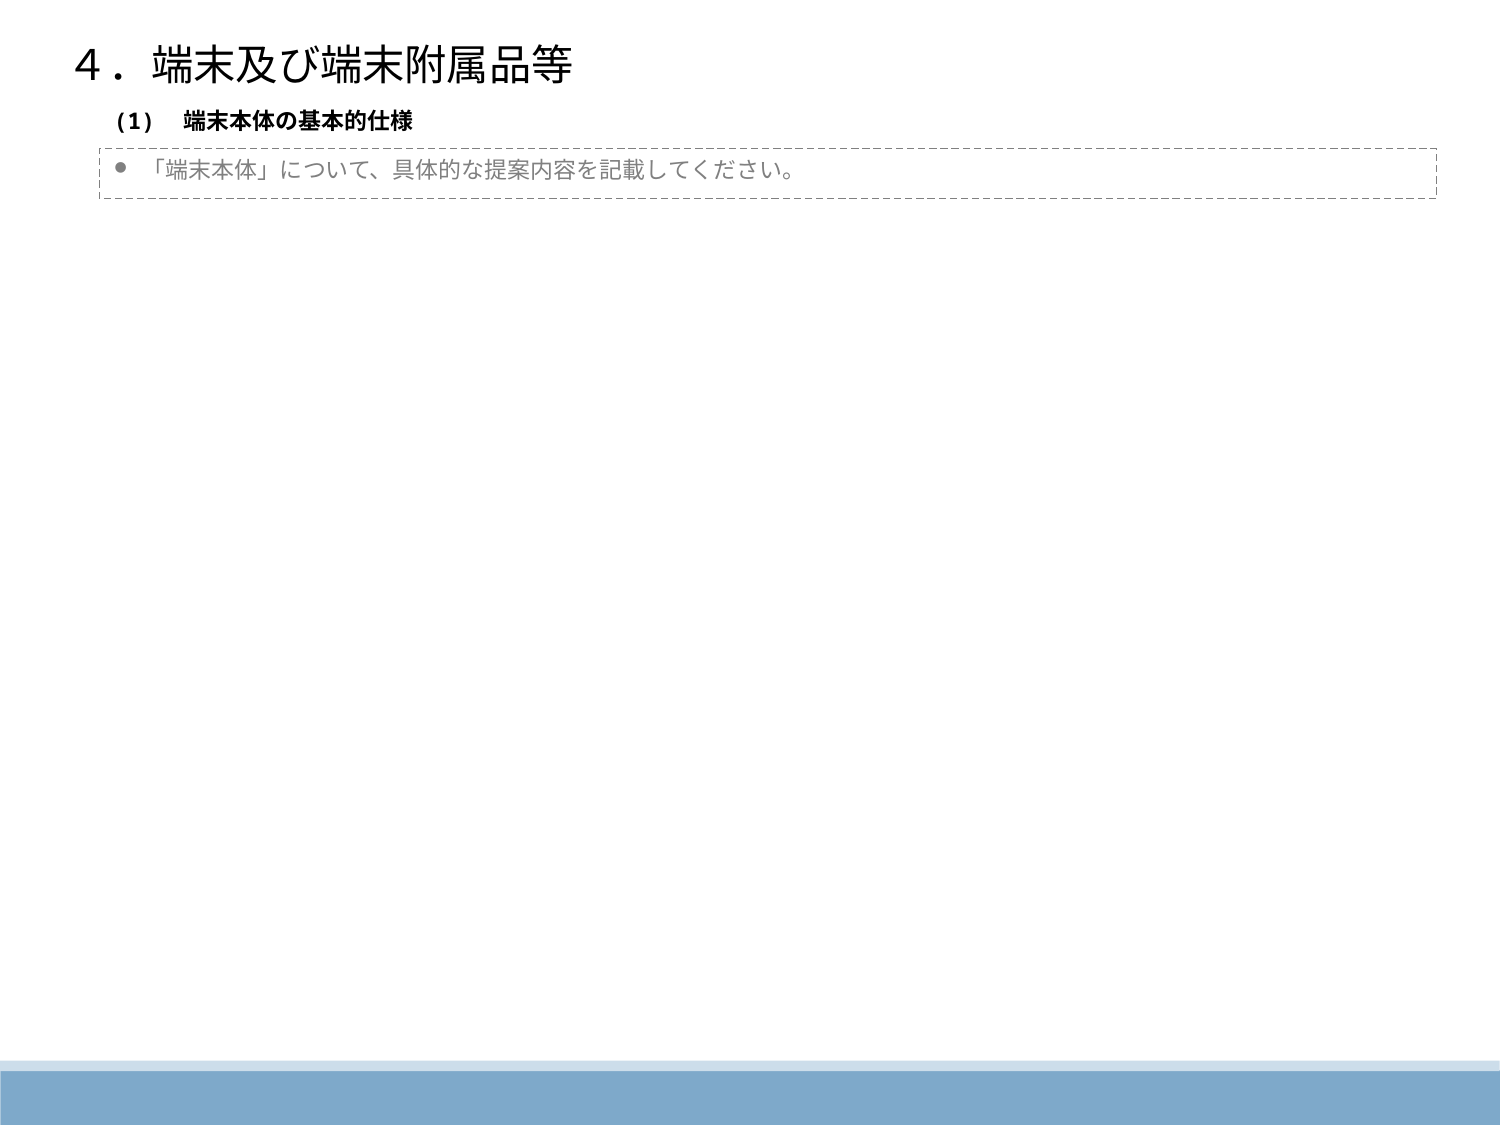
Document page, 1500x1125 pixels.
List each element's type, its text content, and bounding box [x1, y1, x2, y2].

text_box ４．端末及び端末附属品等 [52, 30, 1380, 96]
text_box 「端末本体」について、具体的な提案内容を記載してください。 [99, 148, 1437, 199]
text_box (1) 端末本体の基本的仕様 [99, 99, 1437, 148]
